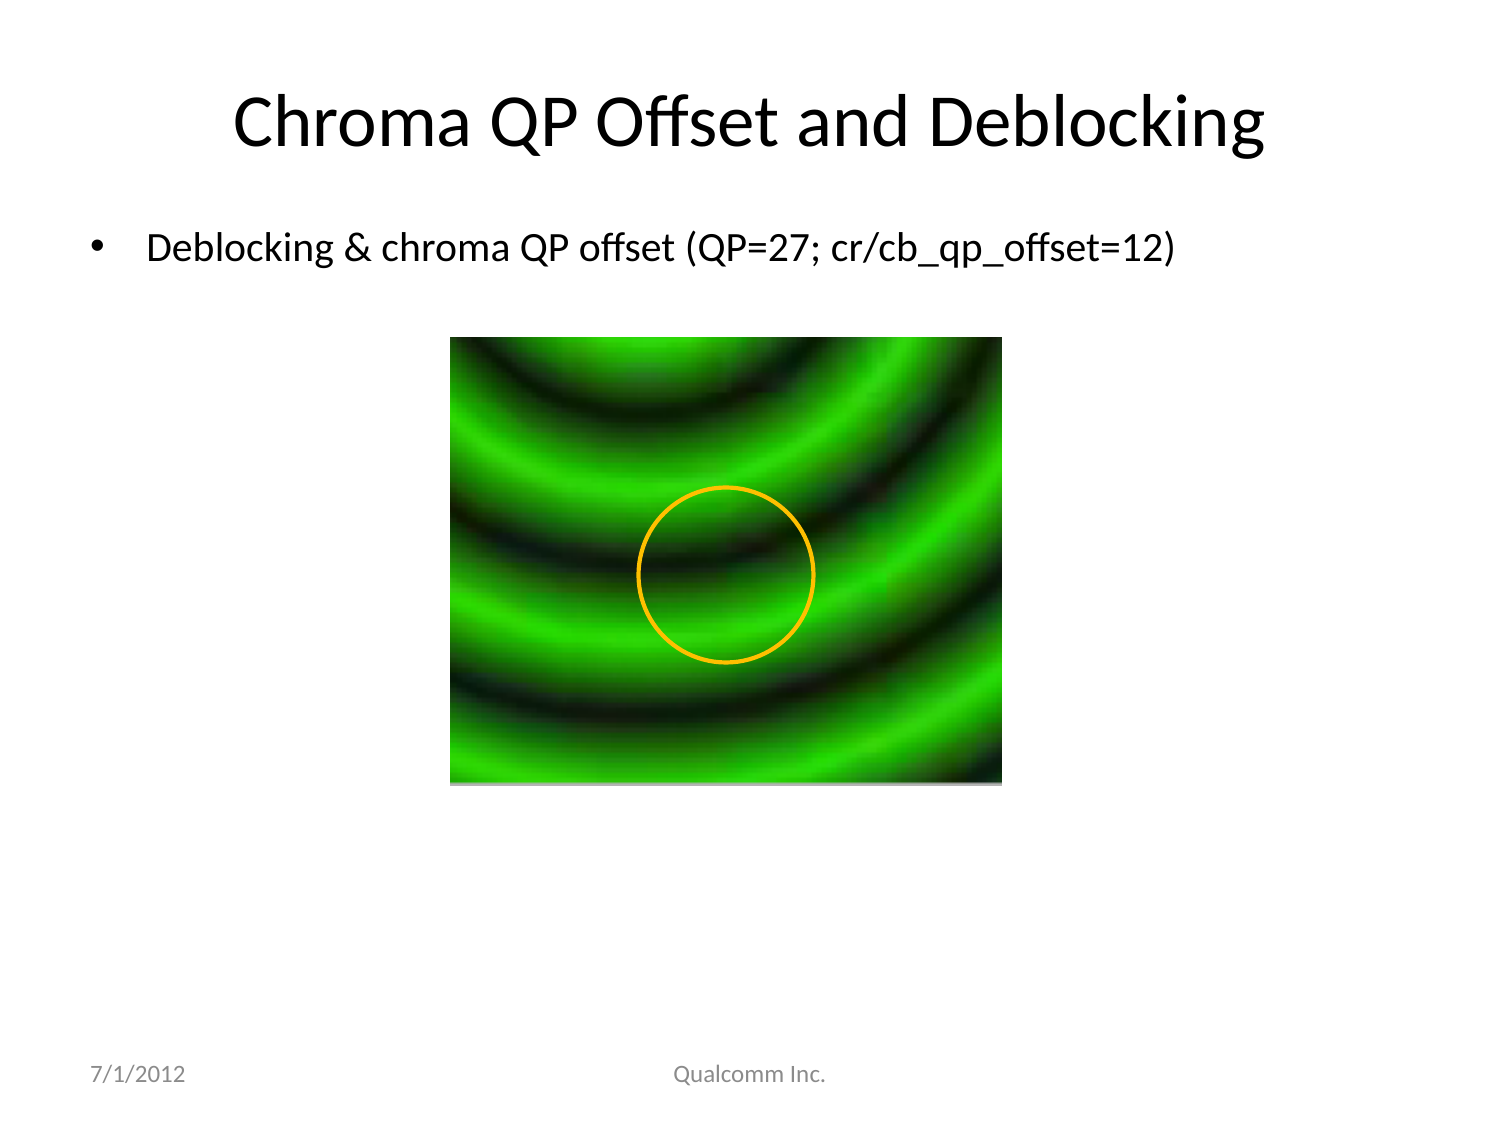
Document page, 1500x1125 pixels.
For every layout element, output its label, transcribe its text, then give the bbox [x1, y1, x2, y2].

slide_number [75, 1042, 425, 1103]
list Deblocking & chroma QP offset (QP=27; cr/cb_qp_offset=12) [75, 212, 1425, 1005]
title Chroma QP Offset and Deblocking [75, 45, 1425, 188]
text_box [449, 337, 1003, 794]
footer Qualcomm Inc. [512, 1042, 988, 1103]
